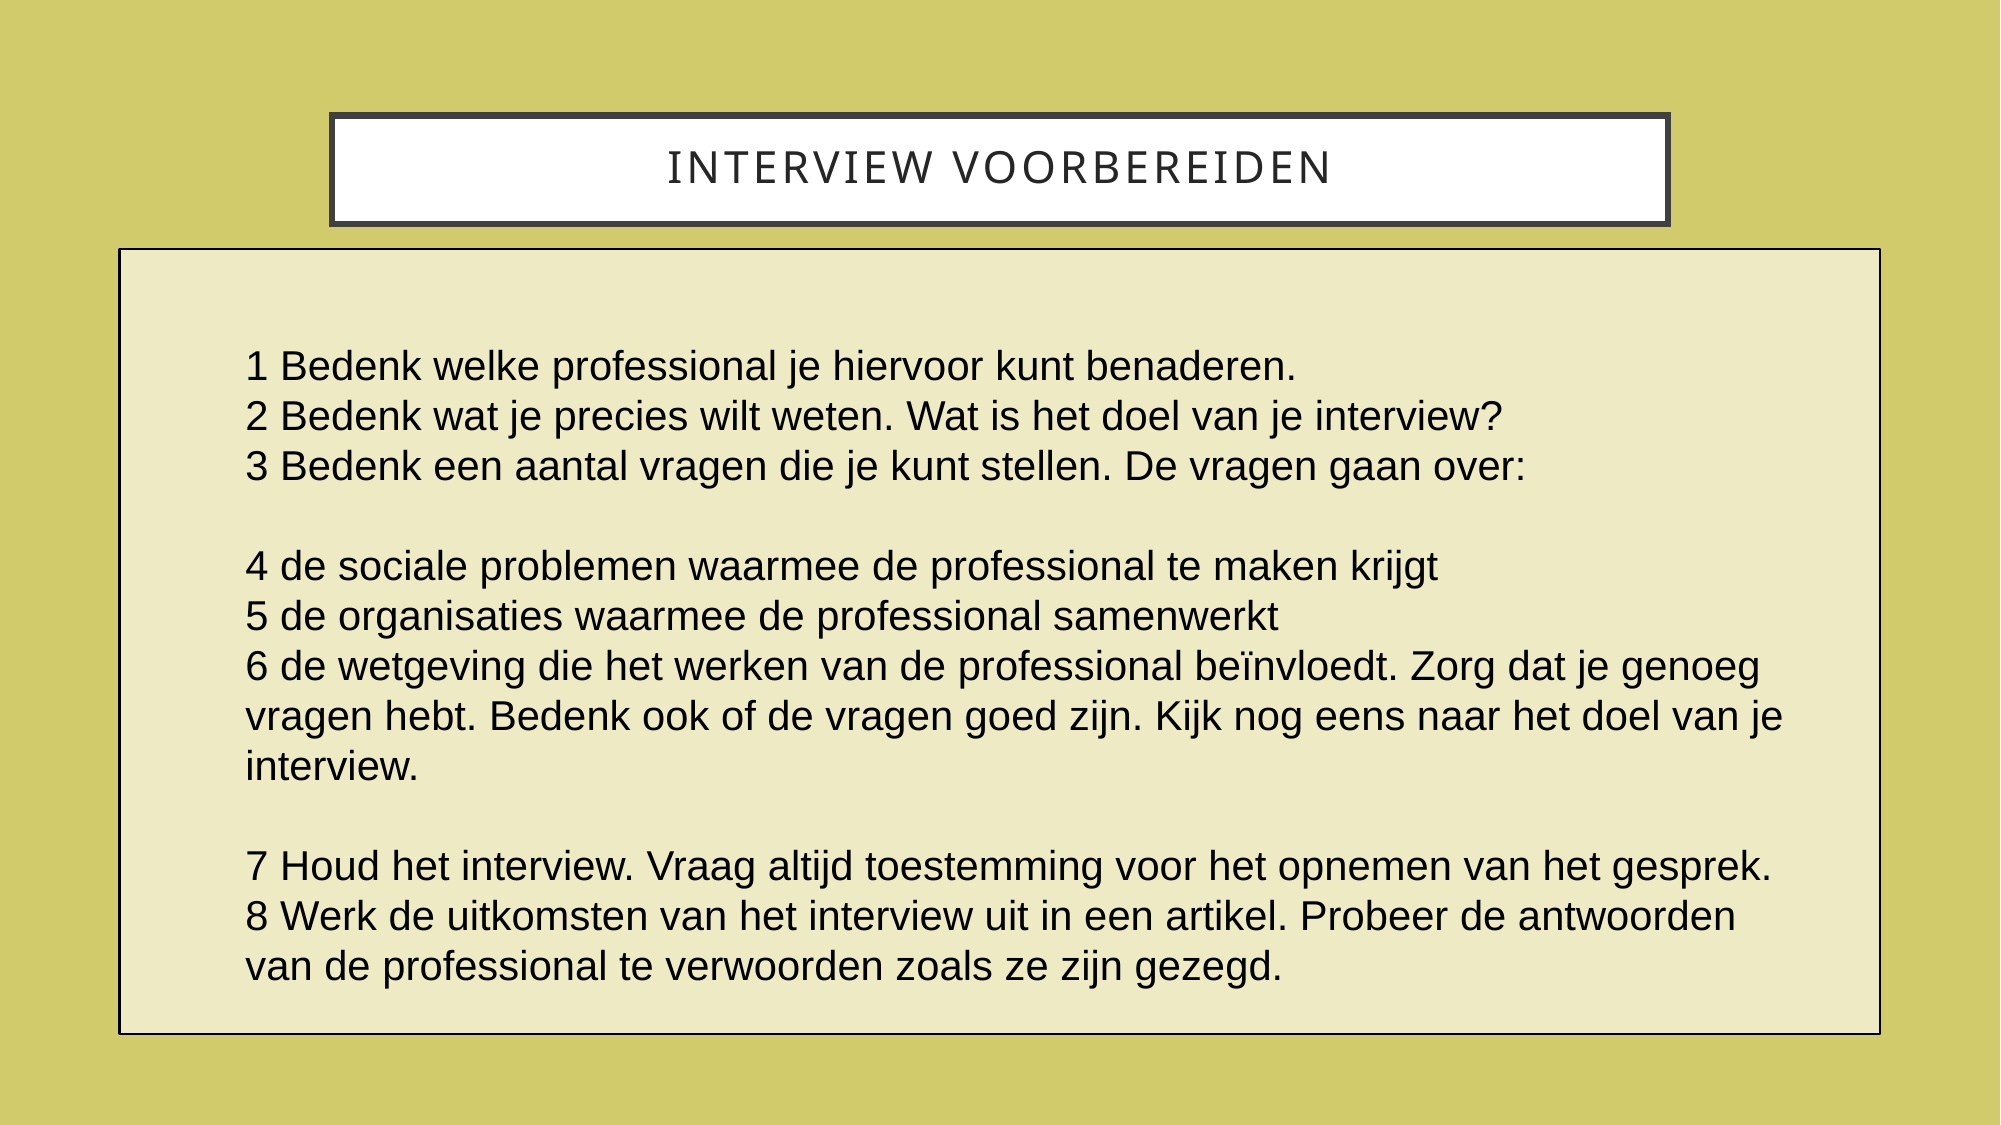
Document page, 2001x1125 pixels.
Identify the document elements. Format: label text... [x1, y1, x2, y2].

title Interview voorbereiden [329, 112, 1671, 227]
text_box [118, 248, 1881, 1035]
text_box 1 Bedenk welke professional je hiervoor kunt benaderen. 2 Bedenk wat je precies wilt weten. Wat is het doel van je interview? 3 Bedenk een aantal vragen die je kunt stellen. De vragen gaan over: 4 de sociale problemen waarmee de professional te maken krijgt 5 de organisaties waarmee de professional samenwerkt 6 de wetgeving die het werken van de professional beïnvloedt. Zorg dat je genoeg vragen hebt. Bedenk ook of de vragen goed zijn. Kijk nog eens naar het doel van je interview. 7 Houd het interview. Vraag altijd toestemming voor het opnemen van het gesprek. 8 Werk de uitkomsten van het interview uit in een artikel. Probeer de antwoorden van de professional te verwoorden zoals ze zijn gezegd. [230, 286, 1811, 1125]
